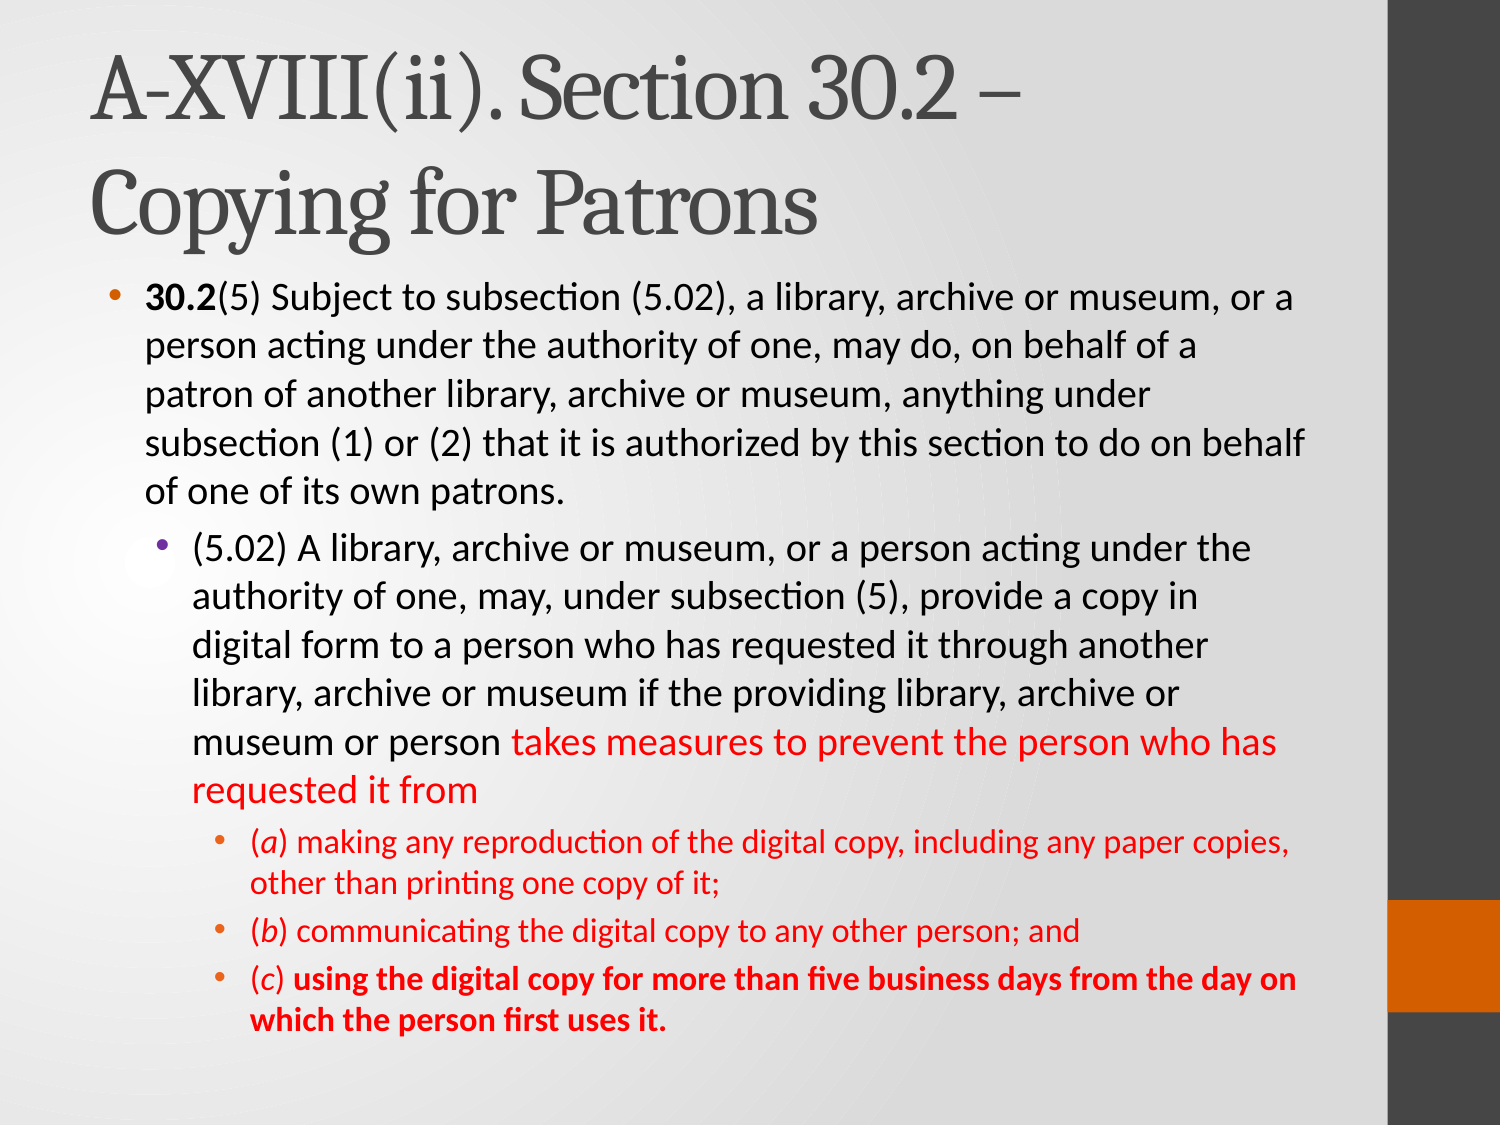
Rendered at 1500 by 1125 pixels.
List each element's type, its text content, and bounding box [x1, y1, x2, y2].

list 30.2(5) Subject to subsection (5.02), a library, archive or museum, or a person acting under the authority of one, may do, on behalf of a patron of another library, archive or museum, anything under subsection (1) or (2) that it is authorized by this section to do on behalf of one of its own patrons. (5.02) A library, archive or museum, or a person acting under the authority of one, may, under subsection (5), provide a copy in digital form to a person who has requested it through another library, archive or museum if the providing library, archive or museum or person takes measures to prevent the person who has requested it from (a) making any reproduction of the digital copy, including any paper copies, other than printing one copy of it; (b) communicating the digital copy to any other person; and (c) using the digital copy for more than five business days from the day on which the person first uses it. [75, 262, 1325, 1050]
title A-XVIII(ii). Section 30.2 – Copying for Patrons [75, 45, 1325, 233]
